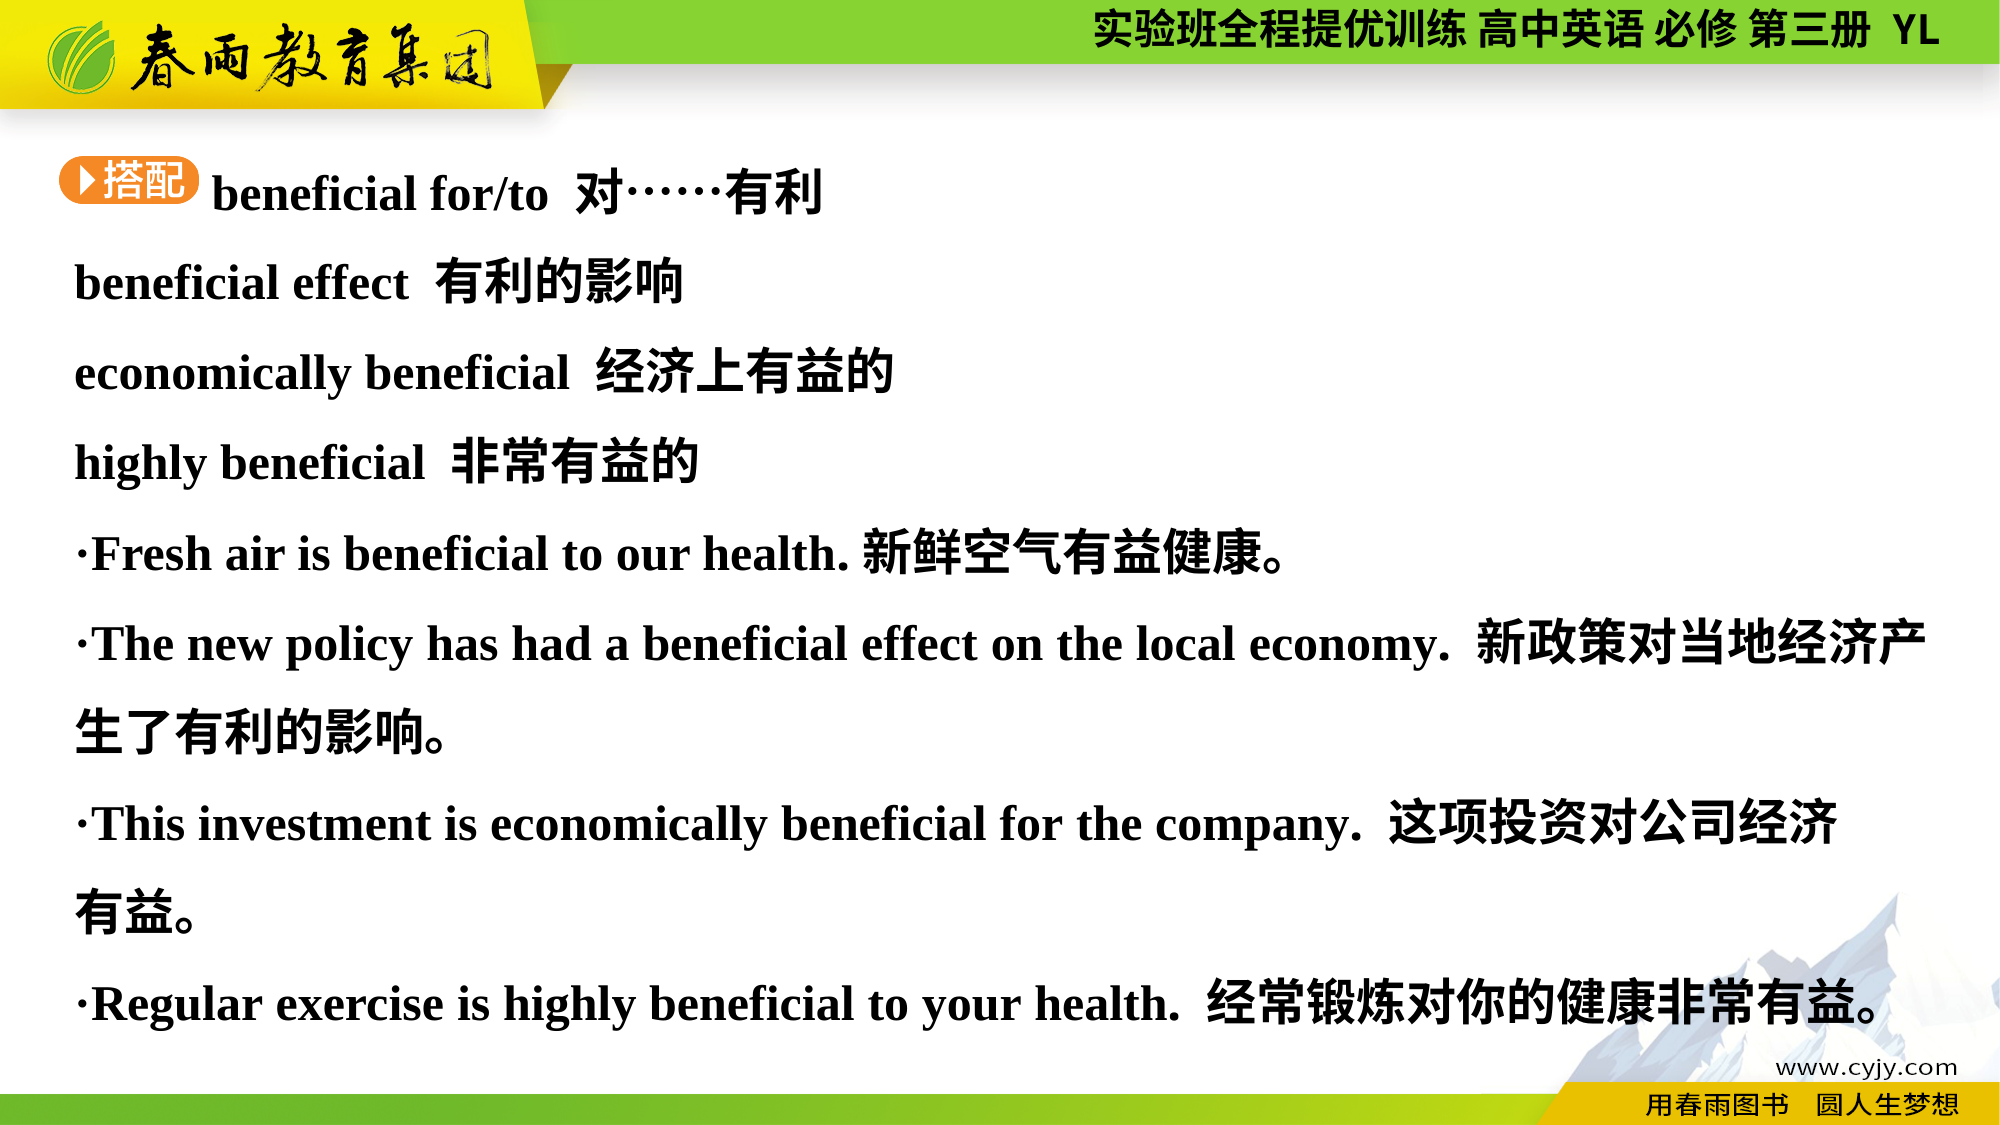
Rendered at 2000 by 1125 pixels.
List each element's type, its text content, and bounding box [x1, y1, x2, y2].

picture [0, 0, 2000, 1125]
list beneficial for/to 对……有利 beneficial effect 有利的影响 economically beneficial 经济上有益的 highly beneficial 非常有益的 ·Fresh air is beneficial to our health.新鲜空气有益健康。 ·The new policy has had a beneficial effect on the local economy. 新政策对当地经济产生了有利的影响。 ·This investment is economically beneficial for the company. 这项投资对公司经济 有益。 ·Regular exercise is highly beneficial to your health. 经常锻炼对你的健康非常有益。 [59, 122, 1944, 1047]
